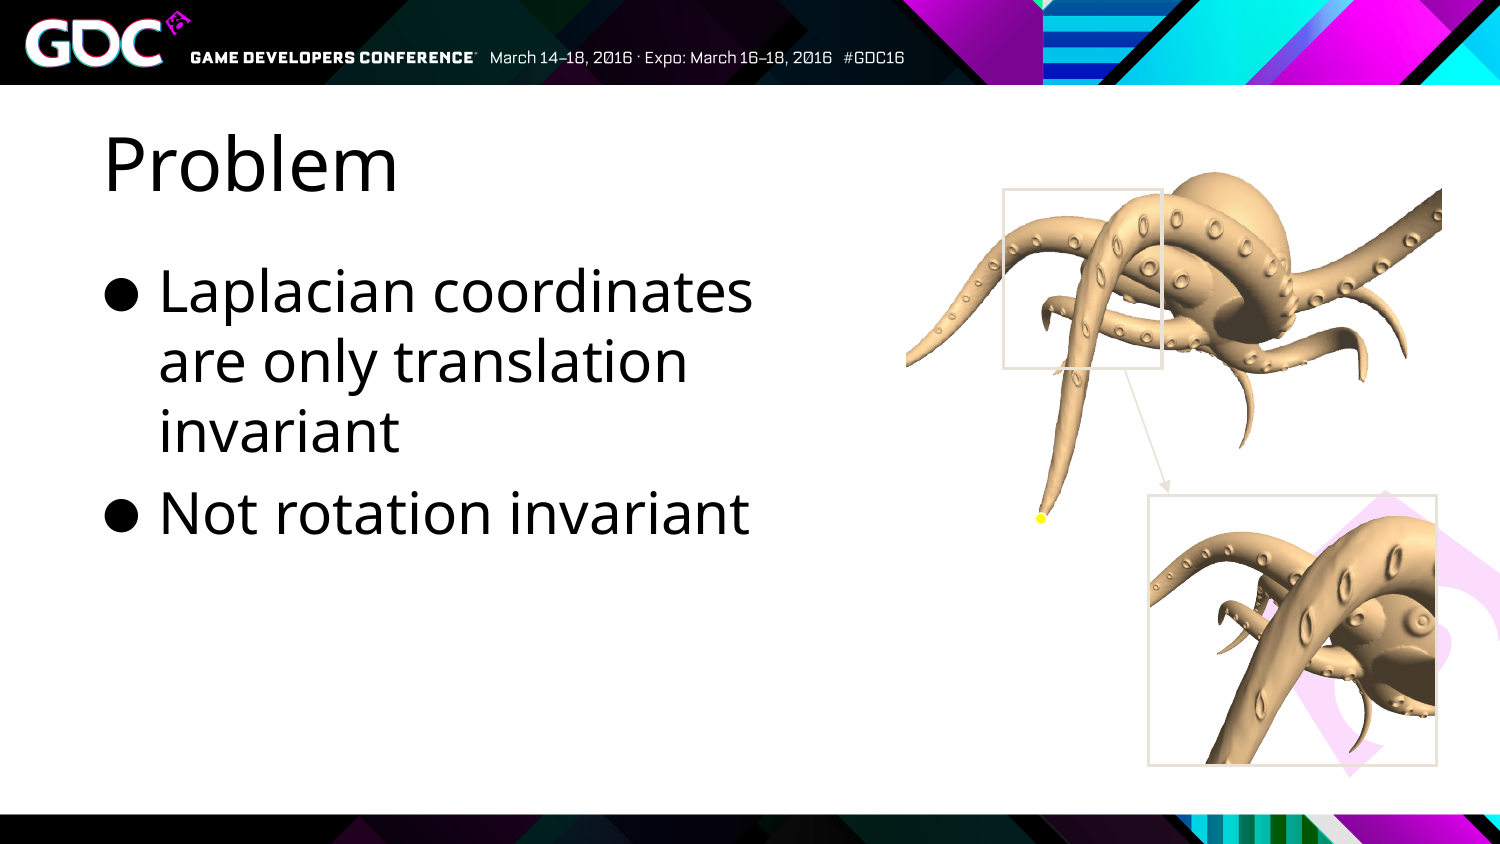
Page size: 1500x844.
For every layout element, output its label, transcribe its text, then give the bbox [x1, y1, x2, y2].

title Problem [87, 109, 1413, 238]
picture [0, 0, 1500, 844]
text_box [905, 169, 1442, 525]
list Laplacian coordinates are only translation invariant Not rotation invariant [87, 246, 1144, 697]
